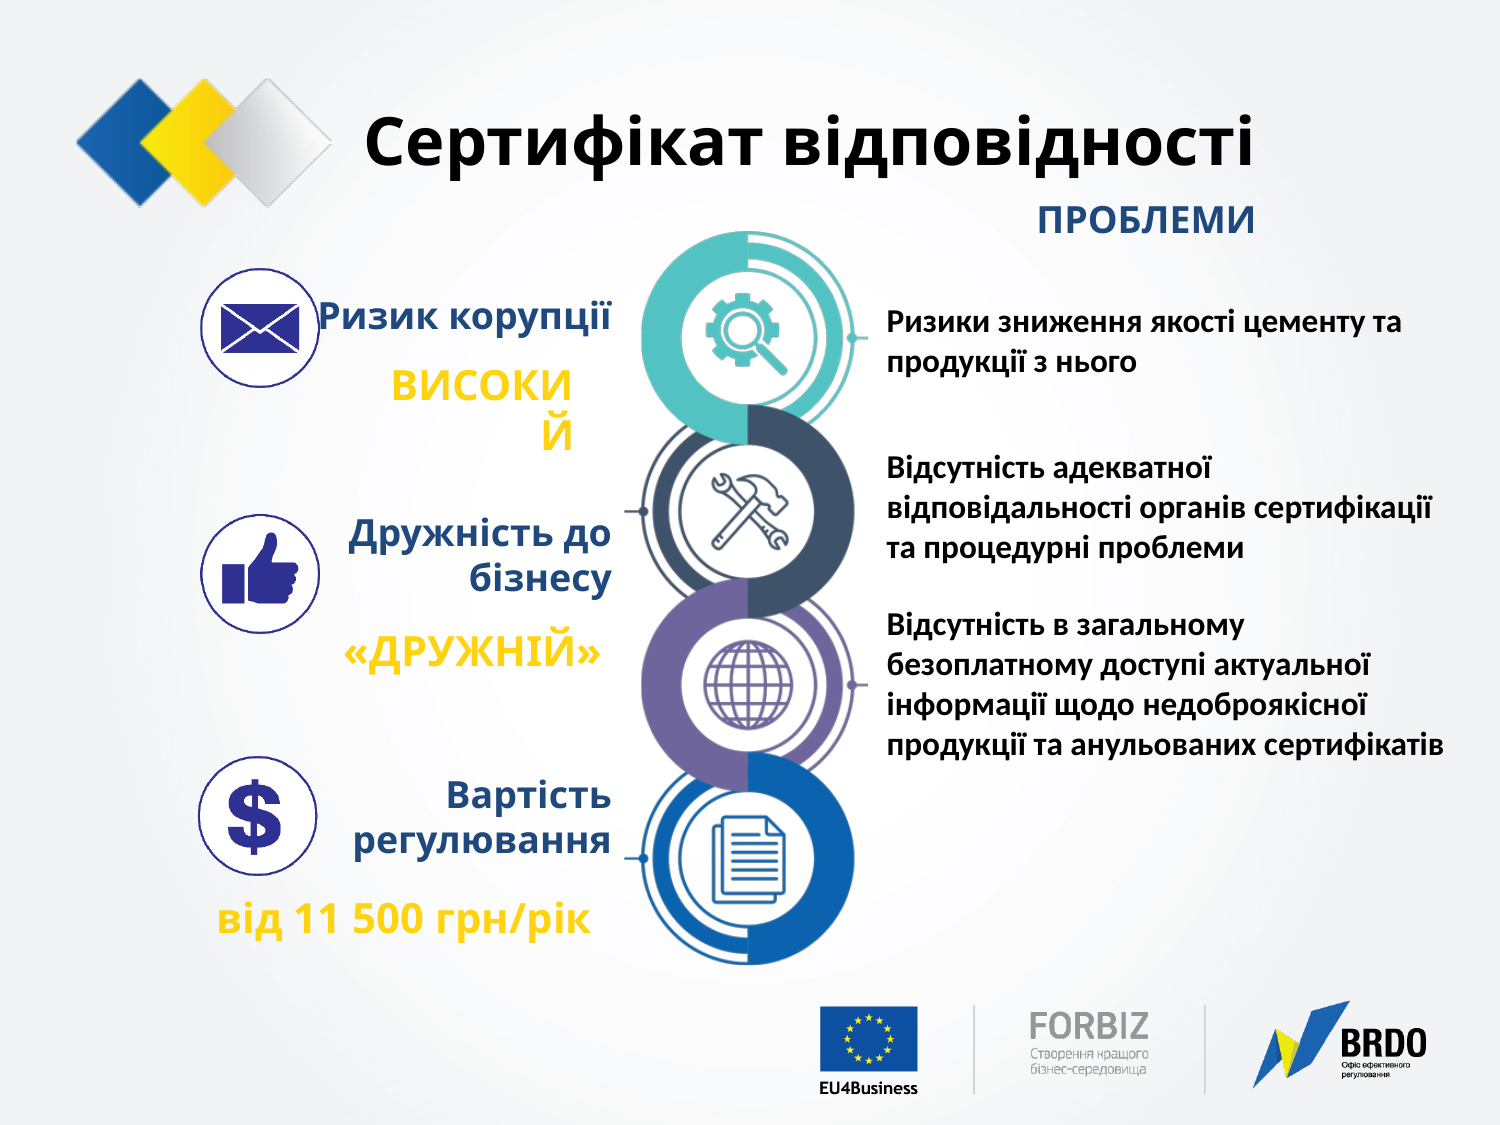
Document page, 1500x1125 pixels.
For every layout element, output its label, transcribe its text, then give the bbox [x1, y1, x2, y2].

text_box Відсутність в загальному безоплатному доступі актуальної інформації щодо недоброякісної продукції та анульованих сертифікатів [873, 594, 1475, 770]
text_box Вартість регулювання [331, 763, 619, 869]
title Сертифікат відповідності [348, 45, 1425, 233]
text_box ВИСОКИЙ [348, 351, 589, 467]
text_box від 11 500 грн/рік [194, 884, 607, 950]
picture [0, 0, 1500, 1125]
text_box ПРОБЛЕМИ [956, 188, 1337, 249]
text_box Відсутність адекватної відповідальності органів сертифікації та процедурні проблеми [873, 437, 1456, 573]
text_box «ДРУЖНІЙ» [289, 617, 618, 683]
text_box Дружність до бізнесу [245, 501, 619, 607]
text_box Ризик корупції [331, 285, 619, 345]
text_box Ризики зниження якості цементу та продукції з нього [873, 291, 1462, 386]
